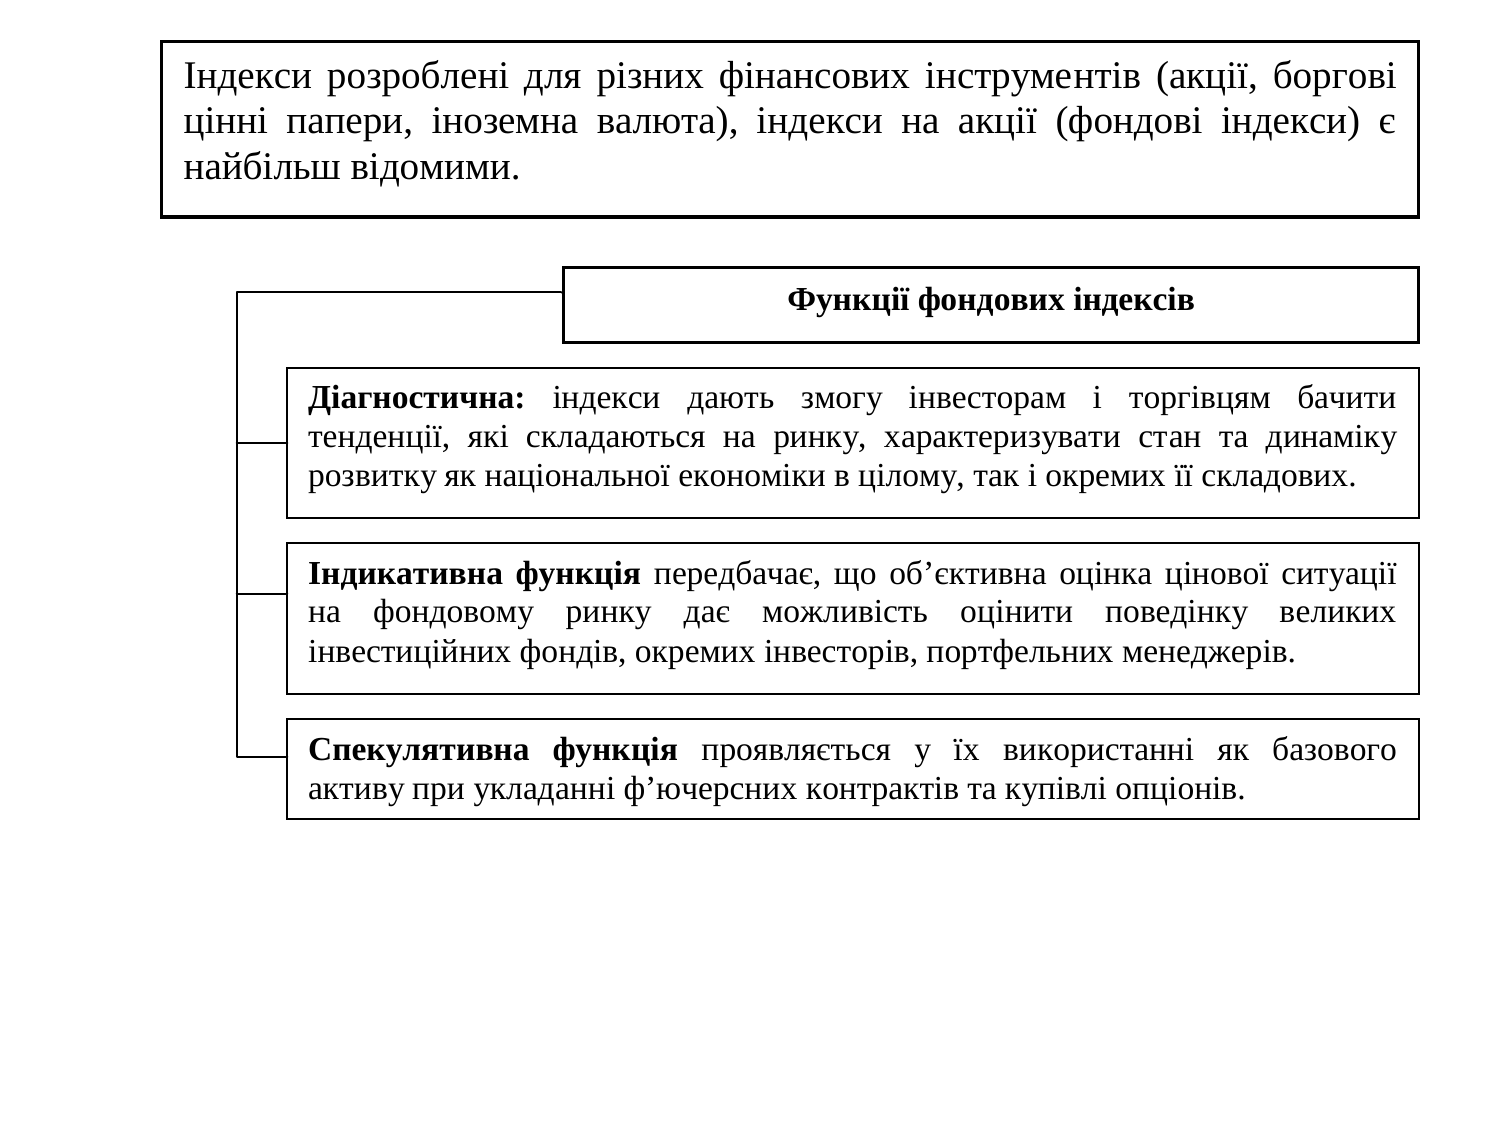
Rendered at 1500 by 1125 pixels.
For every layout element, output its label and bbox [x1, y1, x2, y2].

list [159, 30, 1427, 824]
